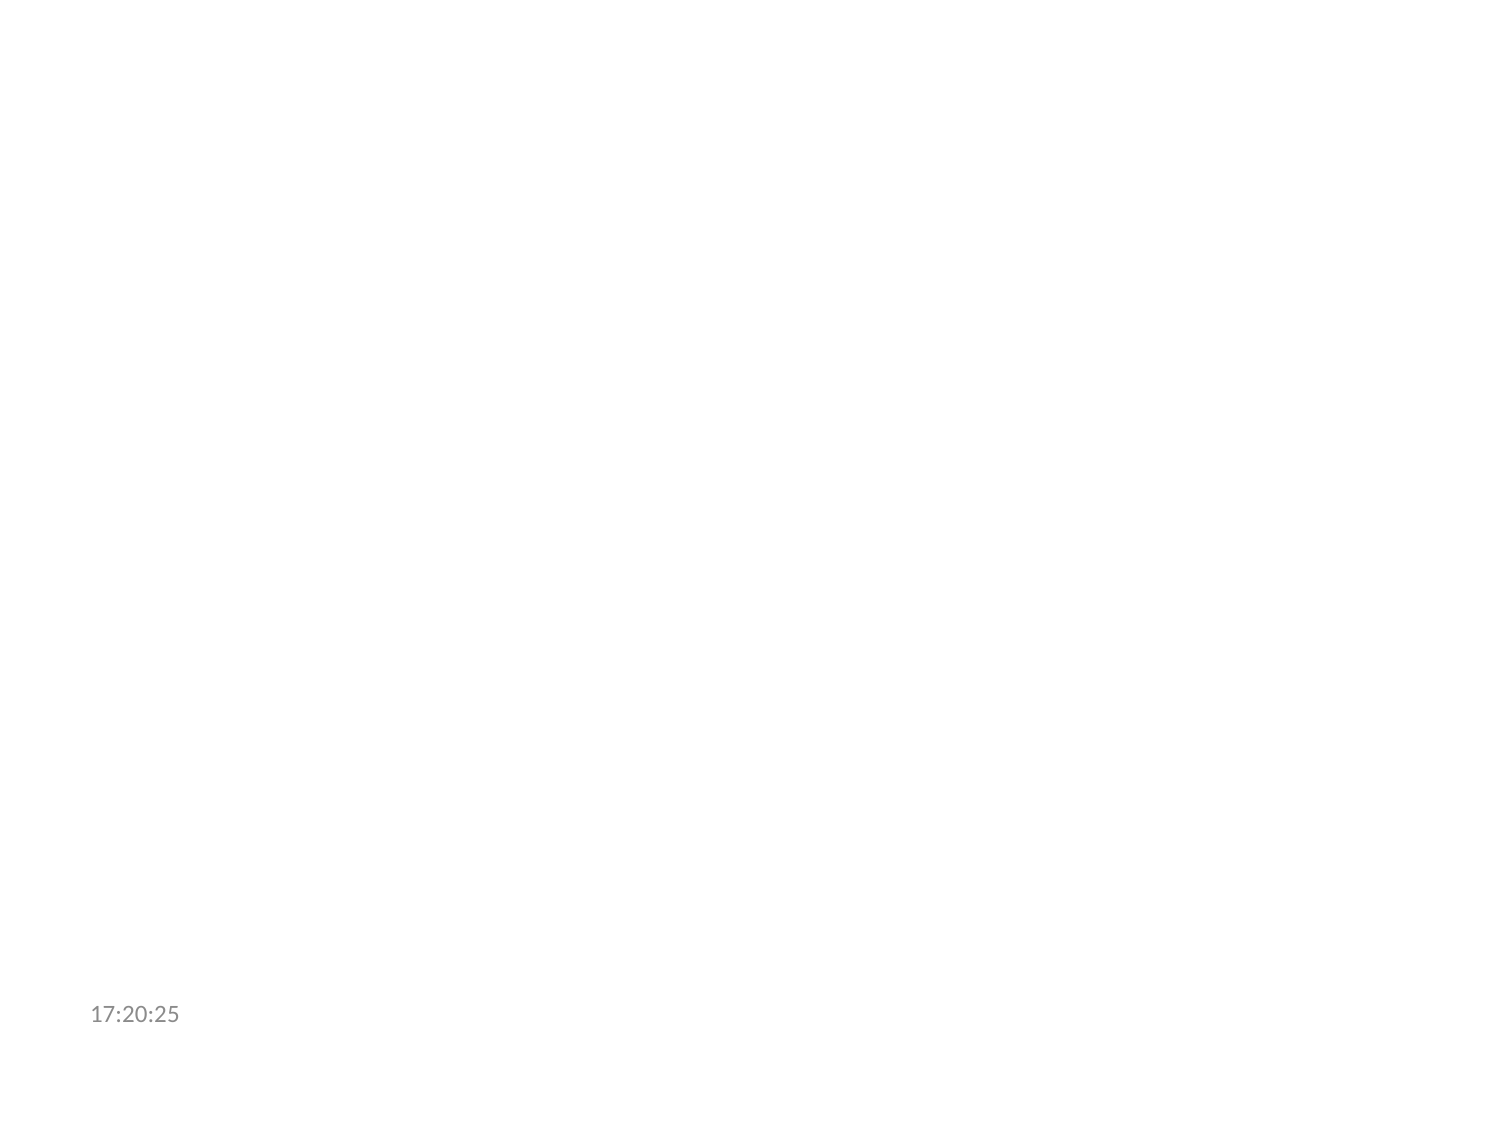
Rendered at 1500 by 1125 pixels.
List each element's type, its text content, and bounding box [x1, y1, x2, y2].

text_box 15:35:09 [75, 982, 425, 1043]
